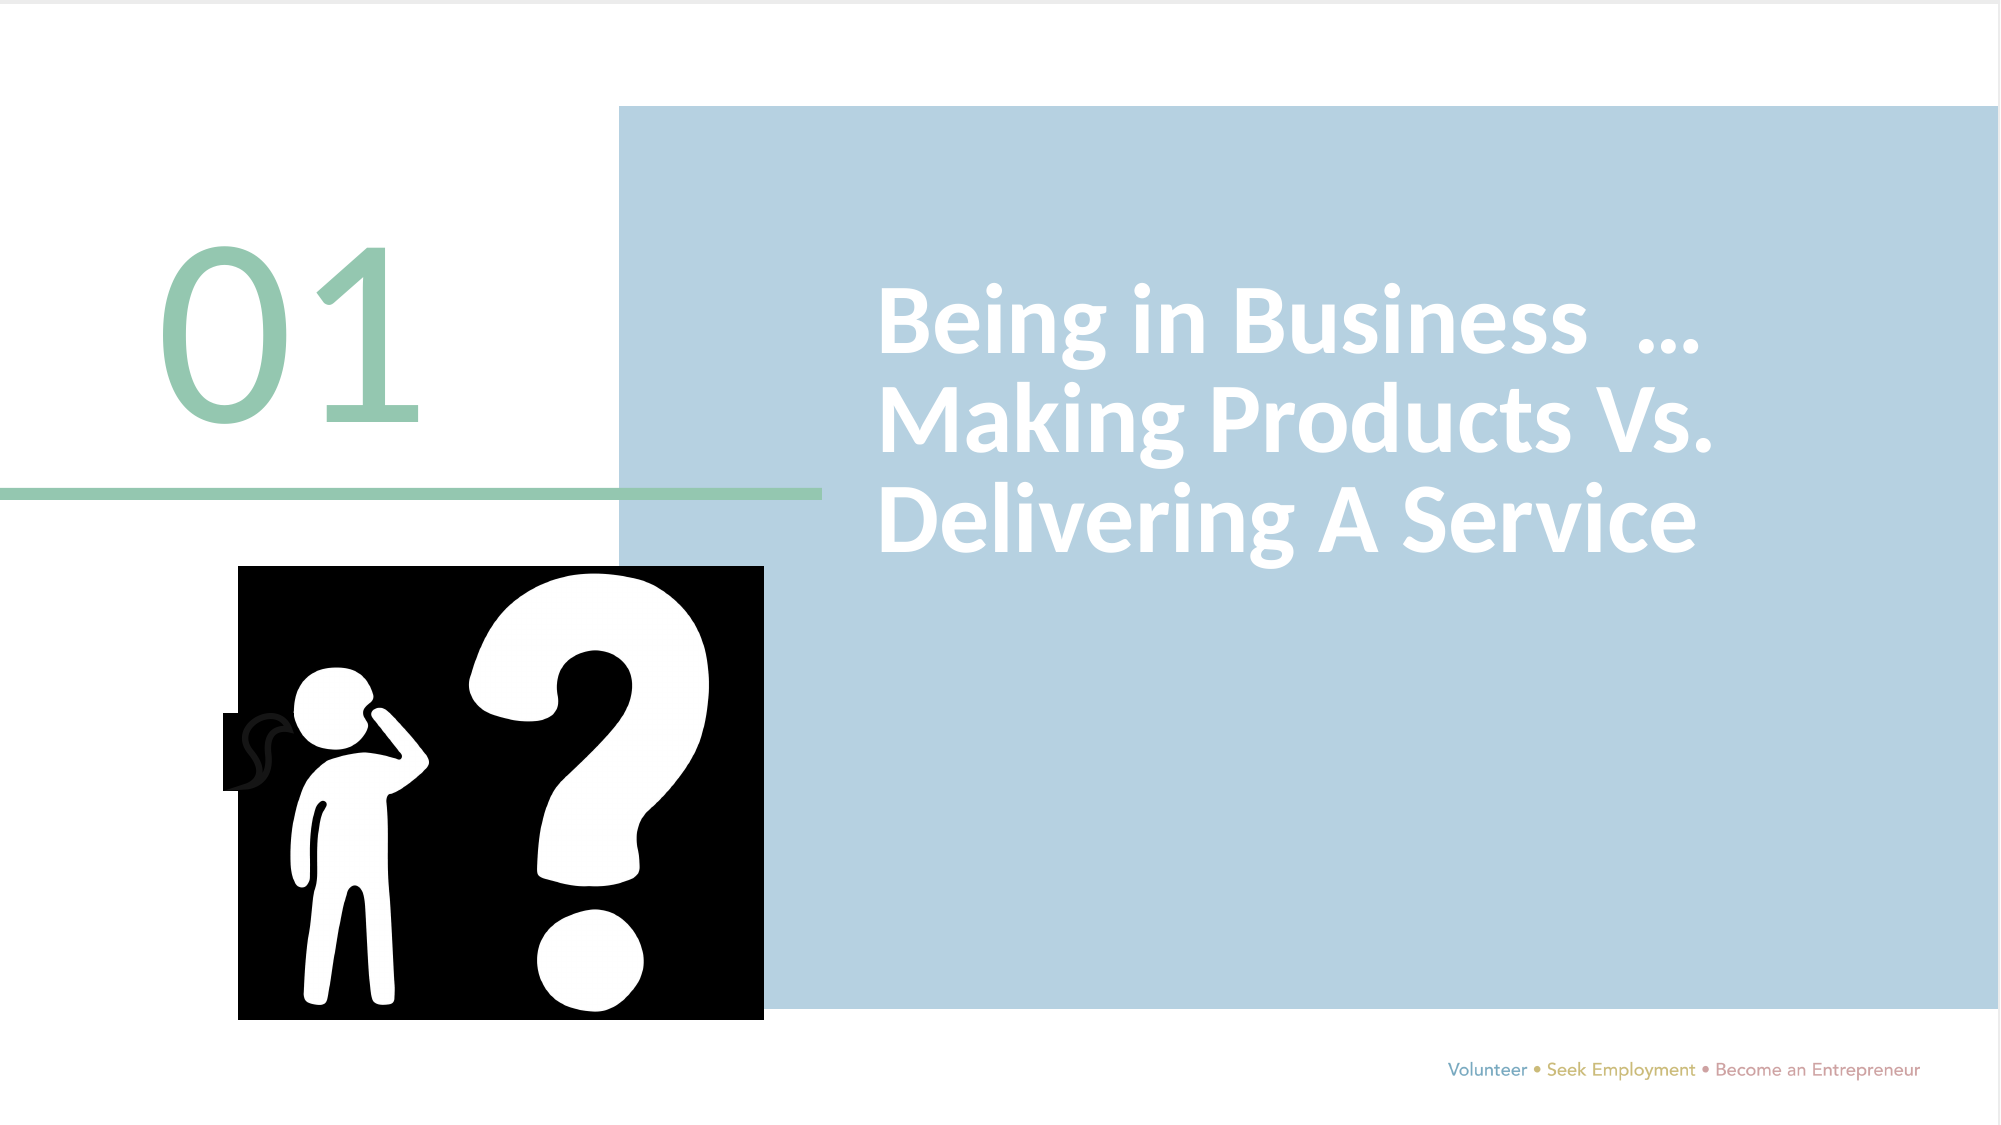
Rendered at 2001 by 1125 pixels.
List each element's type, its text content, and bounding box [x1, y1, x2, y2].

list 01 [141, 180, 481, 277]
picture [1418, 1046, 1971, 1103]
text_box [223, 566, 764, 1020]
list Being in Business … Making Products Vs. Delivering A Service [861, 272, 1870, 791]
